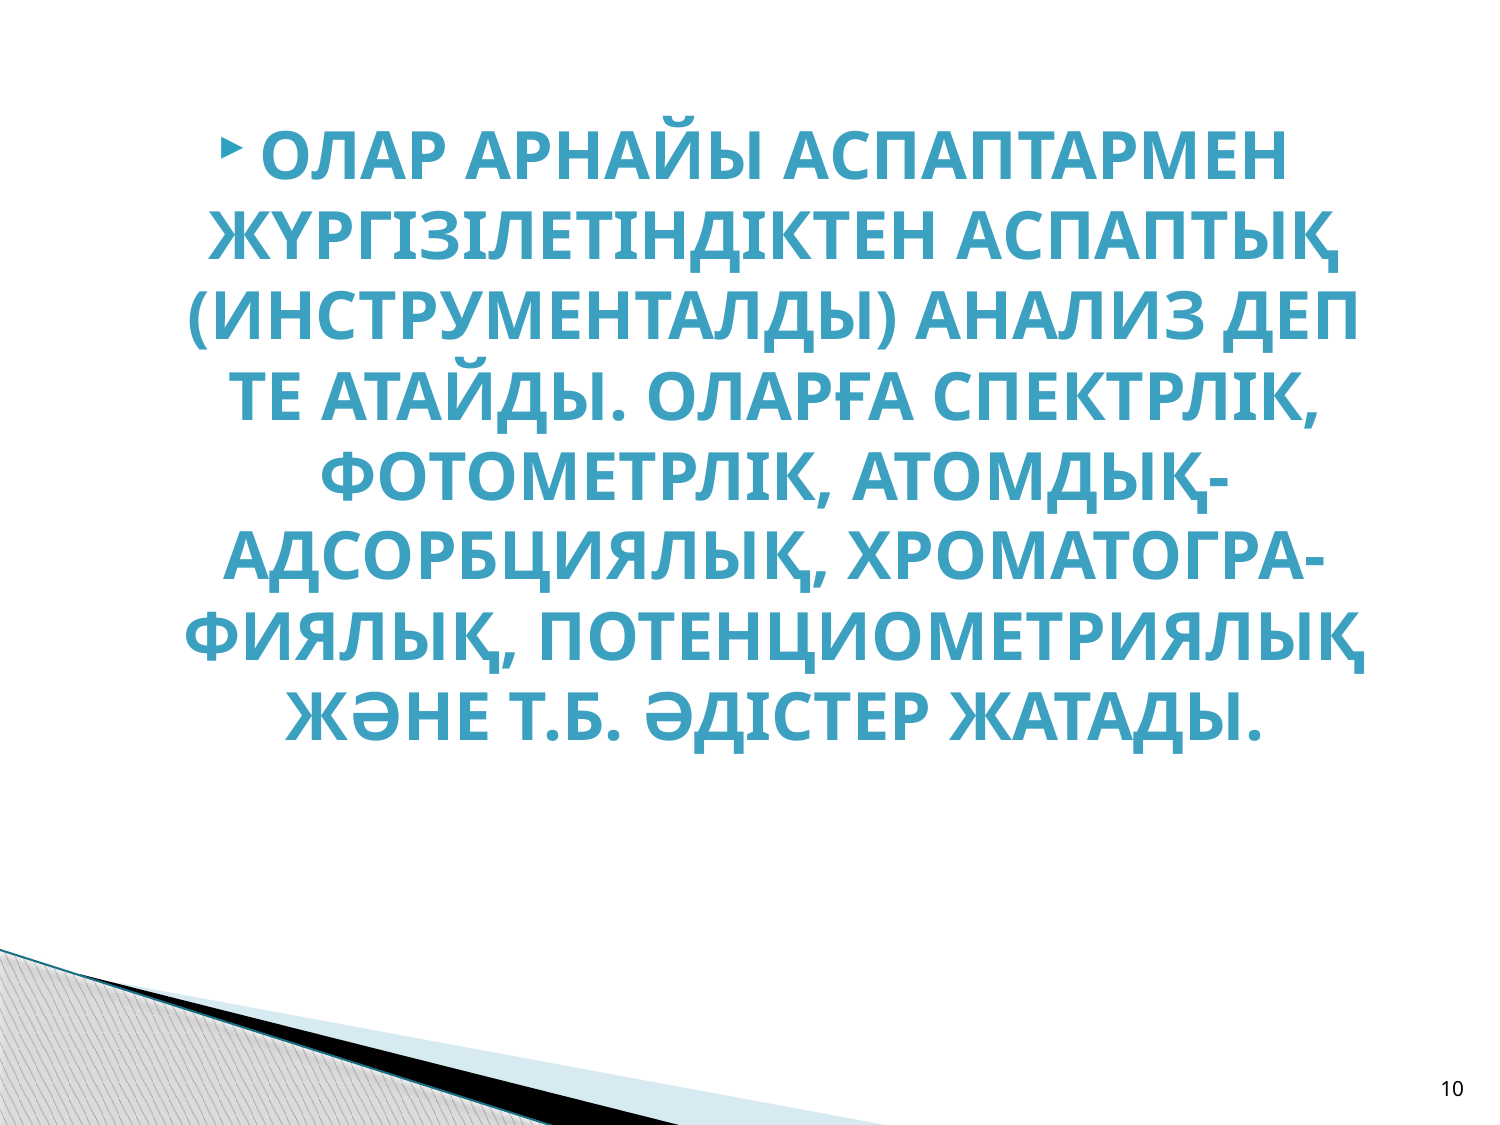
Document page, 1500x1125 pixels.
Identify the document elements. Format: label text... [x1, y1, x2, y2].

slide_number 10 [1418, 1051, 1479, 1112]
list Олар арнайы аспаптармен жүргізілетіндіктен аспаптық (инструменталды) анализ деп те атайды. Оларға спектрлік, фотометрлік, атомдық-адсорбциялық, хроматогра- фиялық, потенциометриялық және т.б. әдістер жатады. [70, 105, 1421, 849]
